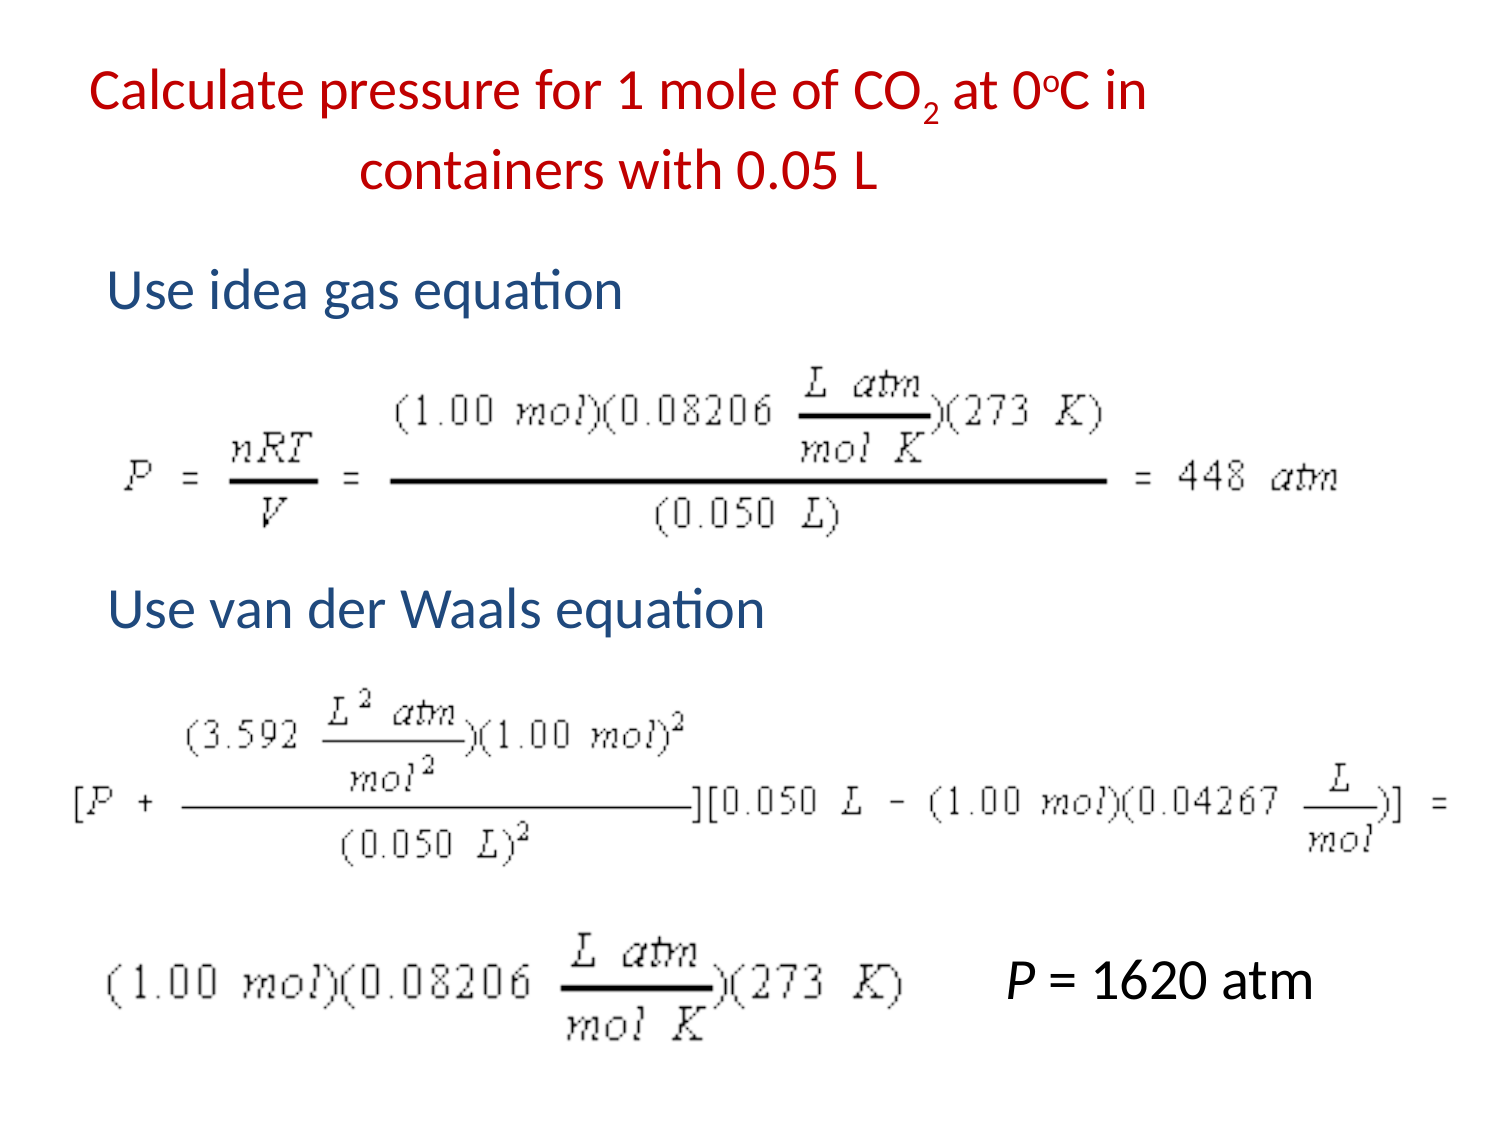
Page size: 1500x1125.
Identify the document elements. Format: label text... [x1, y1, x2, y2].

title Calculate pressure for 1 mole of CO2 at 0oC in containers with 0.05 L [0, 20, 1238, 233]
picture [52, 680, 1460, 885]
picture [99, 361, 1353, 554]
picture [88, 916, 928, 1064]
text_box Use van der Waals equation [92, 562, 795, 648]
text_box P = 1620 atm [990, 933, 1344, 1019]
text_box Use idea gas equation [92, 243, 640, 329]
